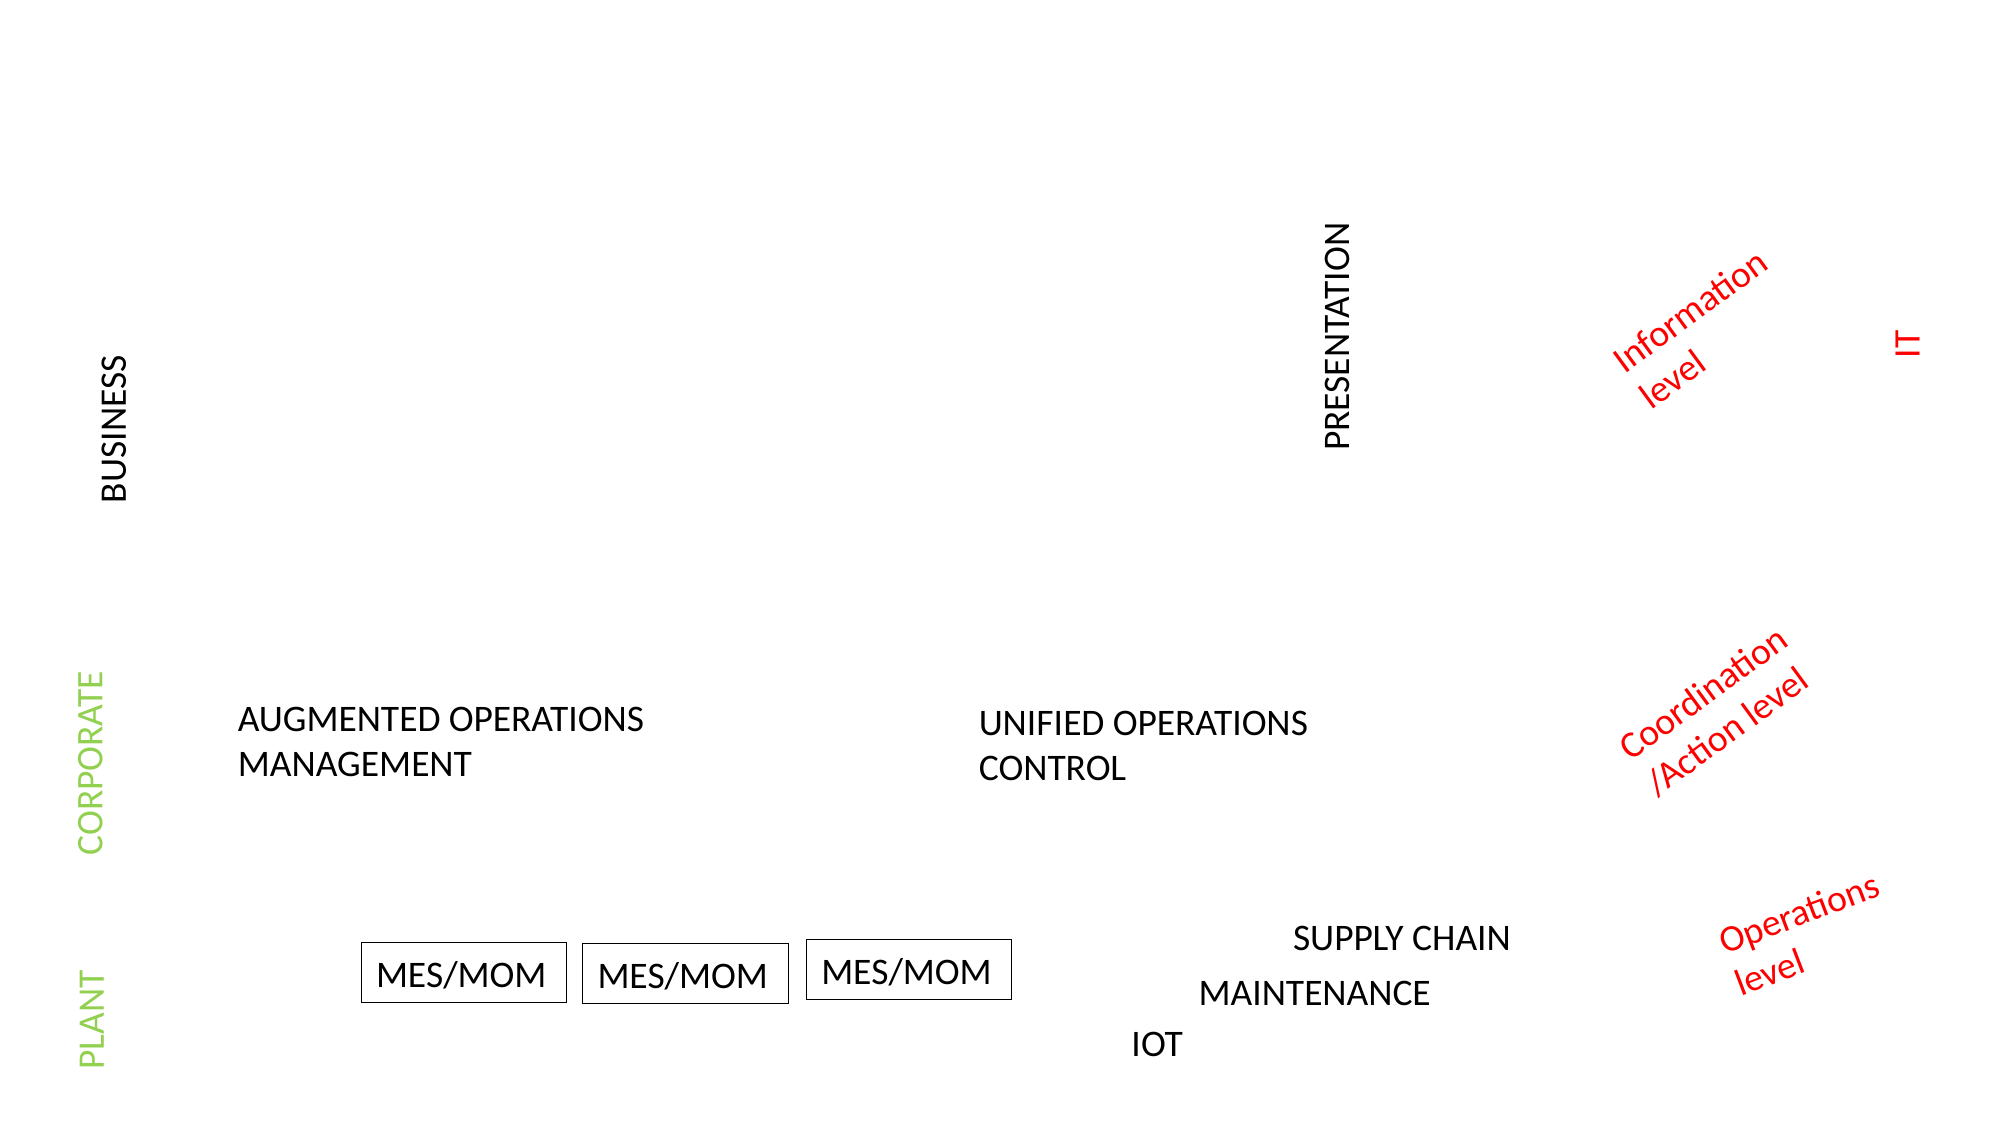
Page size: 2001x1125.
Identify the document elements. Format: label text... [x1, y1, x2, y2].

text_box UNIFIED OPERATIONS CONTROL [964, 690, 1407, 796]
text_box AUGMENTED OPERATIONS MANAGEMENT [223, 686, 667, 791]
text_box MAINTENANCE [1183, 960, 1627, 1021]
text_box BUSINESS [80, 283, 141, 518]
text_box Information level [1586, 208, 1837, 432]
text_box MES/MOM [806, 939, 1012, 1000]
text_box IOT [1116, 1011, 1560, 1072]
text_box CORPORATE [57, 635, 118, 871]
text_box MES/MOM [361, 942, 567, 1003]
text_box PLANT [59, 849, 119, 1085]
text_box IT [1874, 138, 1935, 374]
text_box Coordination/Action level [1592, 595, 1844, 819]
text_box MES/MOM [582, 943, 789, 1004]
text_box SUPPLY CHAIN [1278, 905, 1722, 966]
text_box Operations level [1695, 834, 1952, 1016]
text_box PRESENTATION [1304, 190, 1364, 466]
